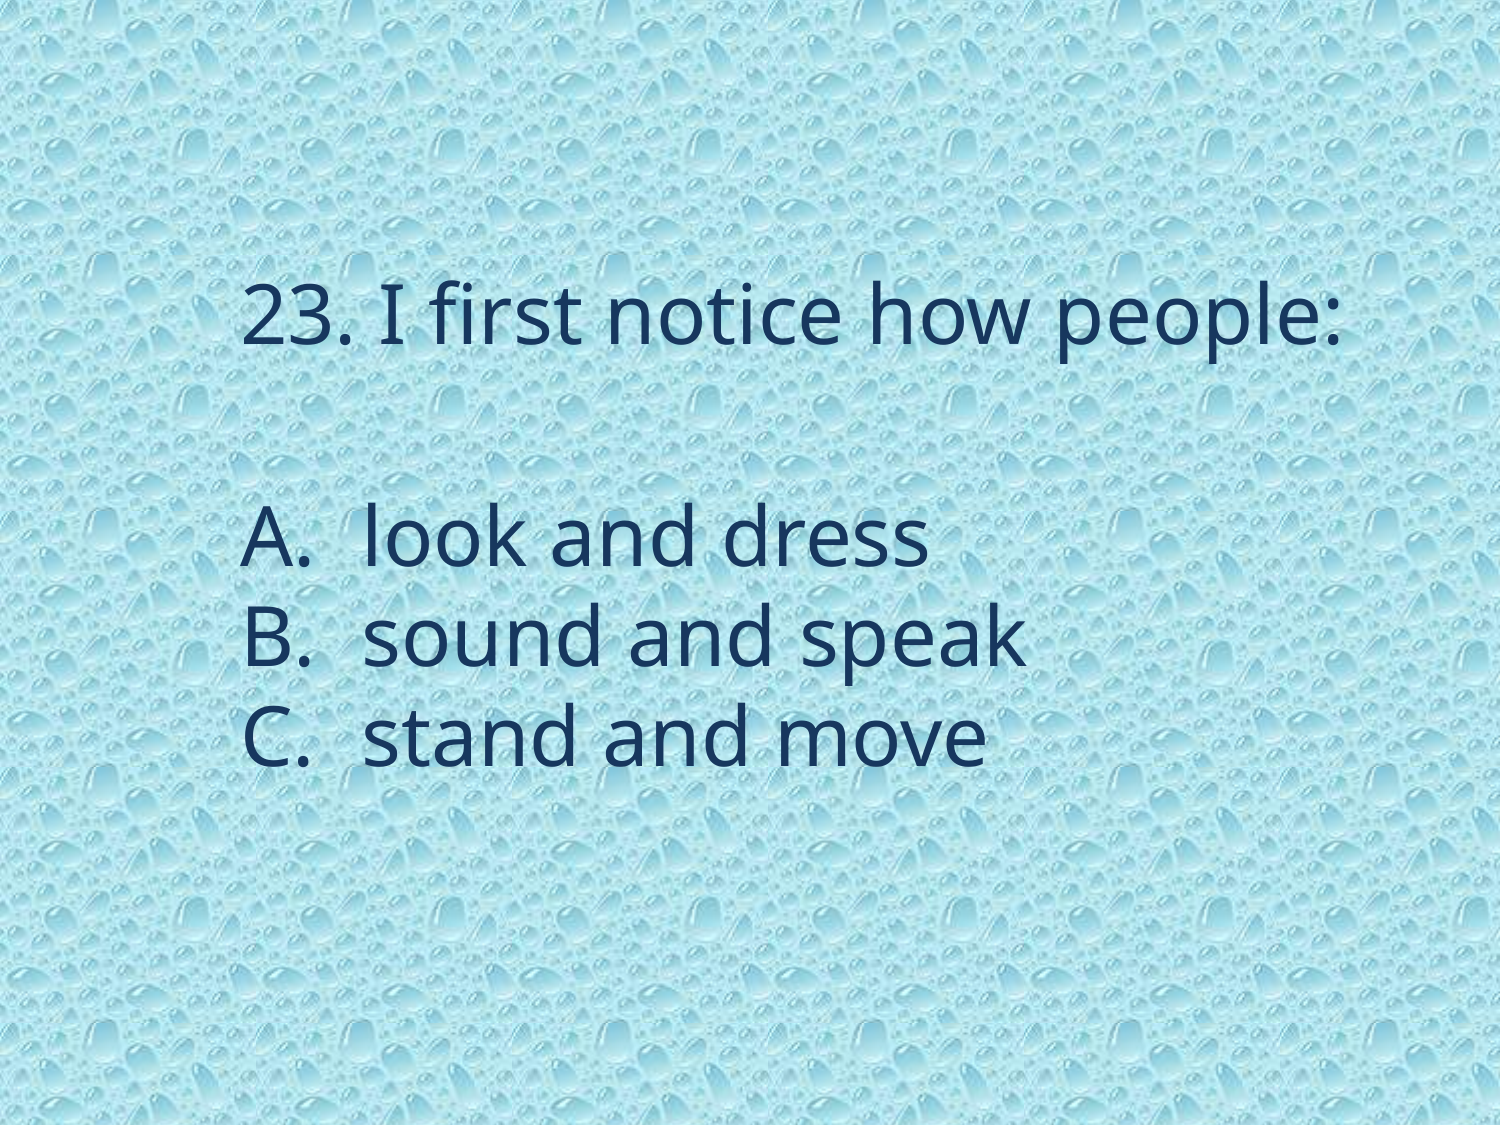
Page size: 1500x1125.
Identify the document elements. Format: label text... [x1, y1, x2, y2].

picture [0, 0, 1500, 1125]
text_box 23. I first notice how people: look and dress sound and speak stand and move [225, 253, 1388, 791]
